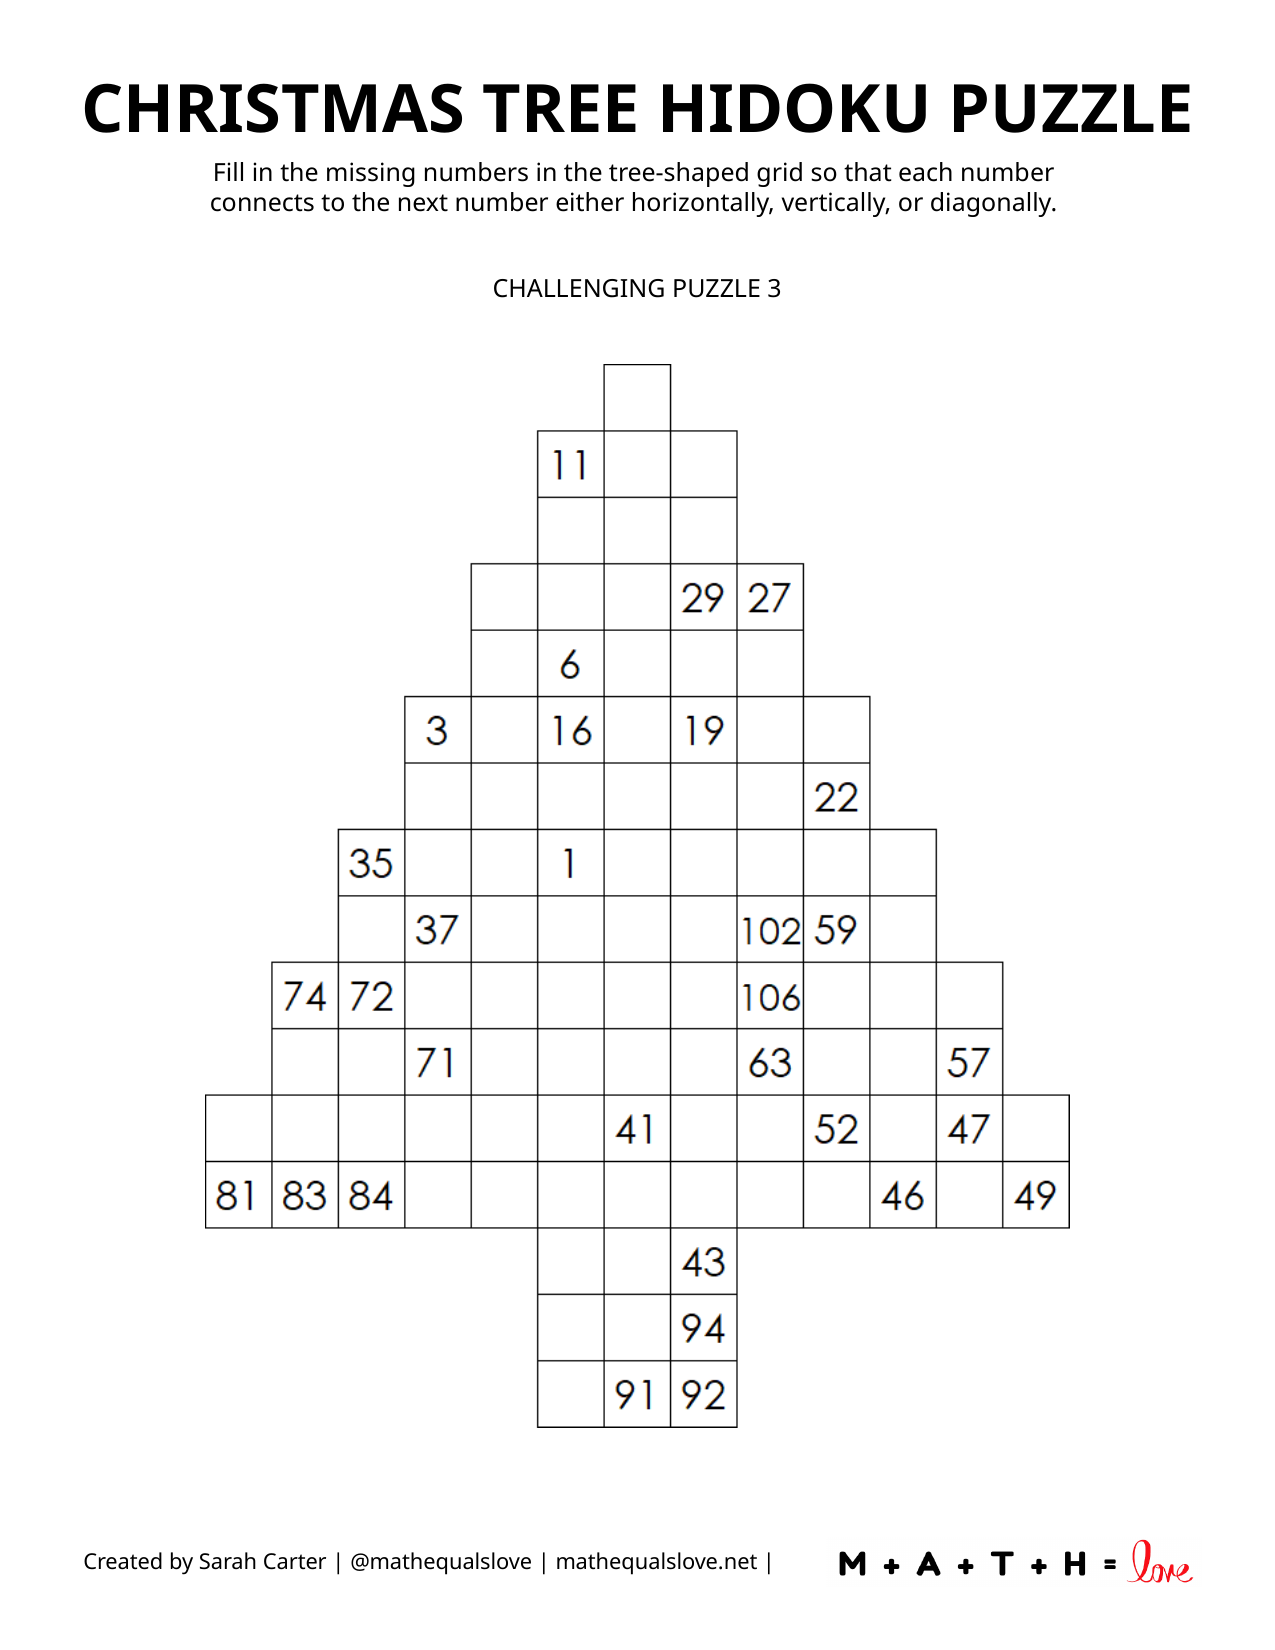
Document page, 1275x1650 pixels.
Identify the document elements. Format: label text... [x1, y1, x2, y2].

text_box CHRISTMAS TREE HIDOKU PUZZLE [66, 58, 1211, 148]
text_box CHALLENGING PUZZLE 3 [205, 272, 1070, 324]
picture [826, 1536, 1203, 1588]
text_box Fill in the missing numbers in the tree-shaped grid so that each number connects to the next number either horizontally, vertically, or diagonally. [0, 148, 1275, 224]
text_box Created by Sarah Carter | @mathequalslove | mathequalslove.net | [68, 1540, 826, 1582]
picture [204, 364, 1071, 1429]
